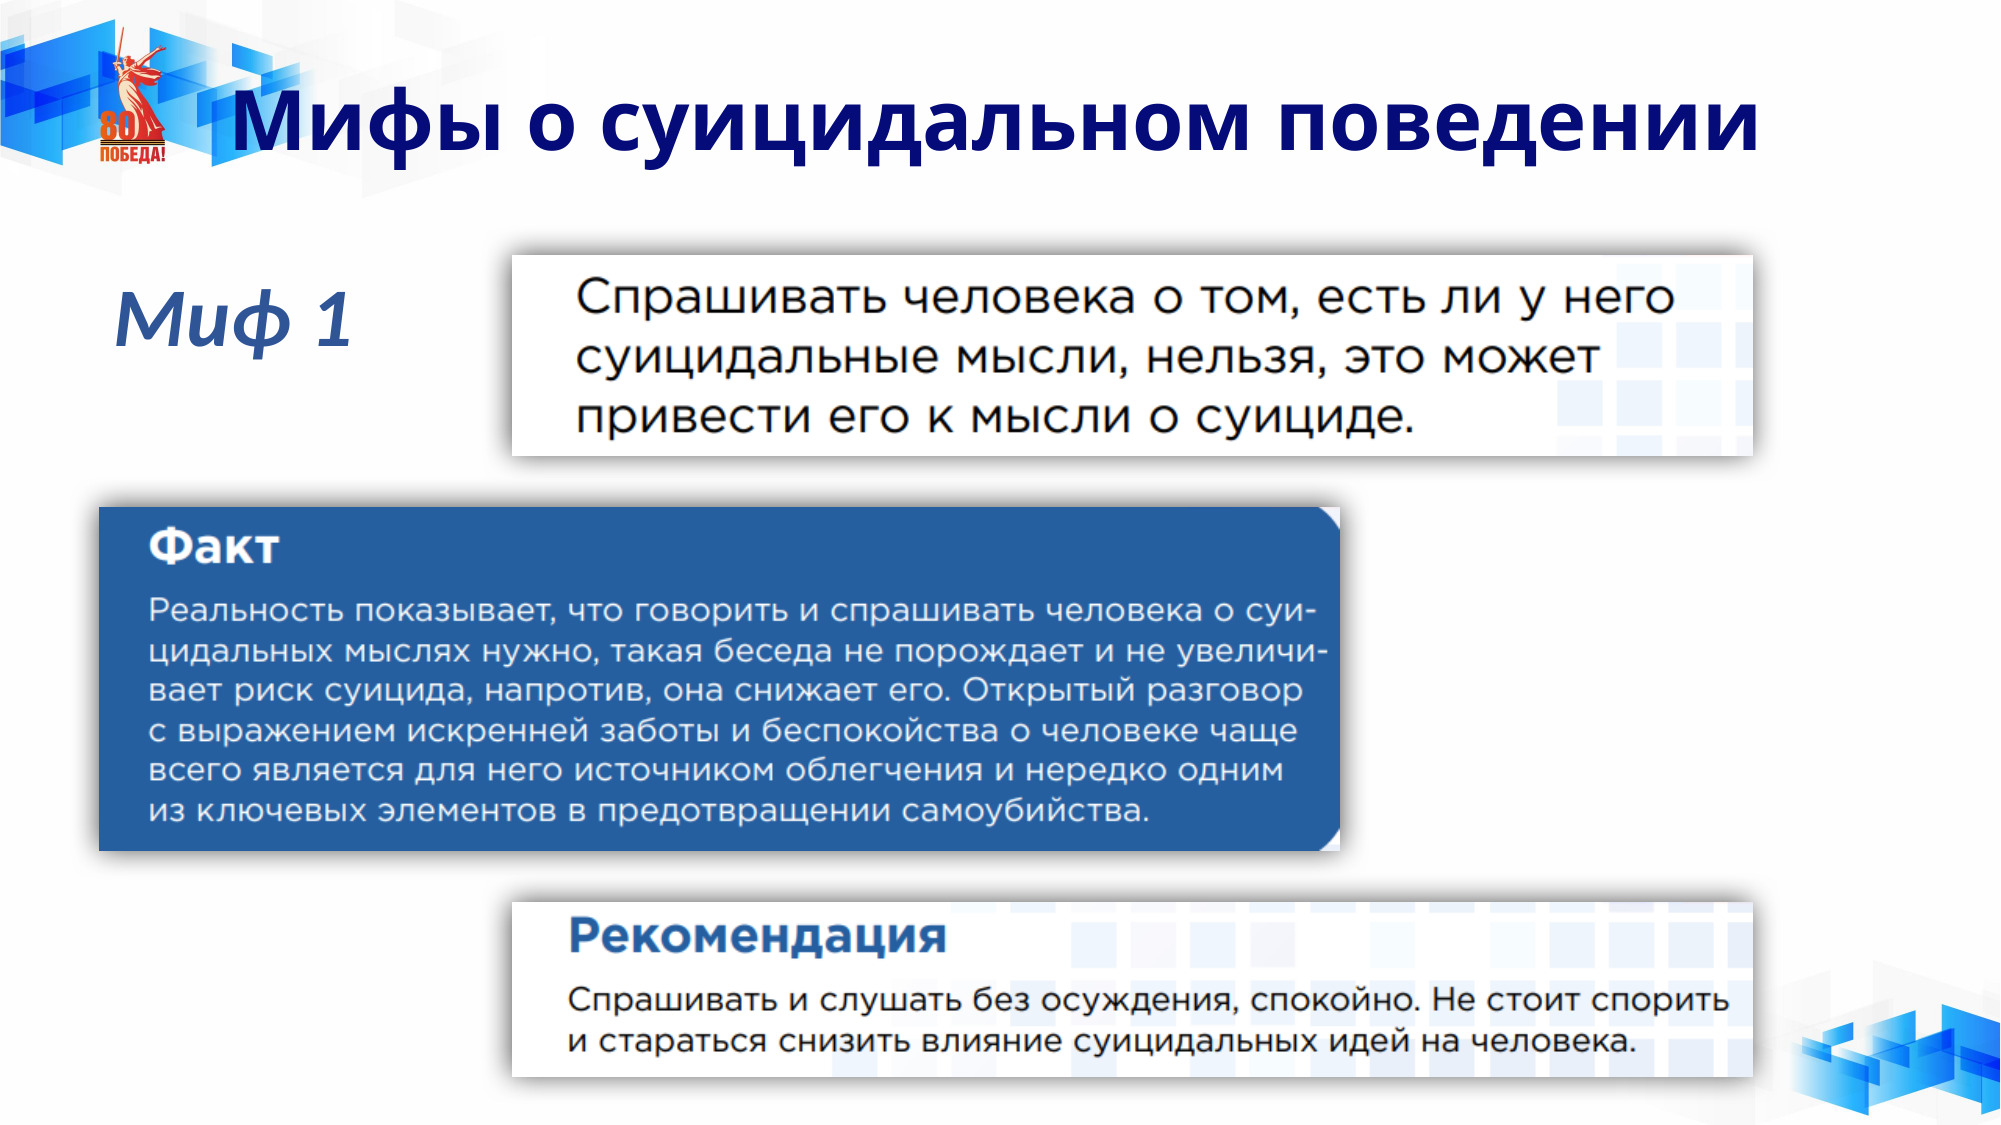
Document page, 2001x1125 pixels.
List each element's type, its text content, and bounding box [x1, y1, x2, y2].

title Мифы о суицидальном поведении [133, 71, 1859, 176]
picture [0, 0, 2001, 1125]
text_box Миф 1 [99, 255, 393, 371]
